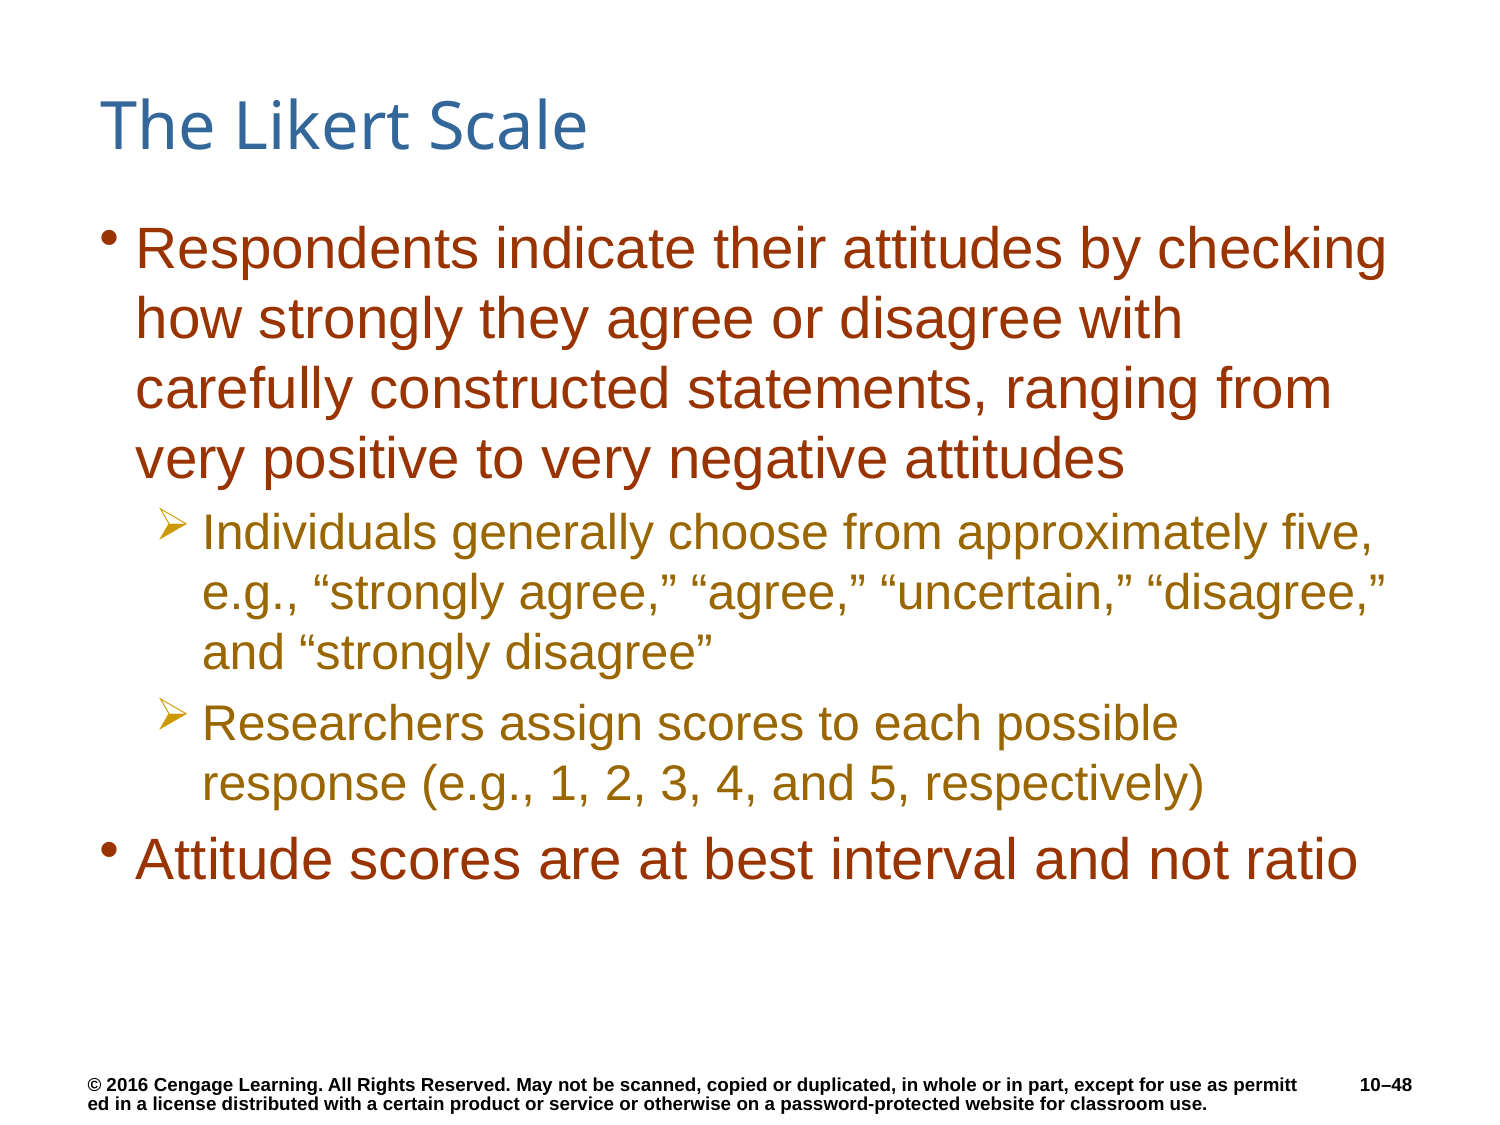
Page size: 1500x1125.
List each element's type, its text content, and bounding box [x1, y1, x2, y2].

footer © 2016 Cengage Learning. All Rights Reserved. May not be scanned, copied or duplicated, in whole or in part, except for use as permitted in a license distributed with a certain product or service or otherwise on a password-protected website for classroom use. [87, 1057, 1050, 1103]
title The Likert Scale [85, 75, 1411, 171]
list Respondents indicate their attitudes by checking how strongly they agree or disagree with carefully constructed statements, ranging from very positive to very negative attitudes Individuals generally choose from approximately five, e.g., “strongly agree,” “agree,” “uncertain,” “disagree,” and “strongly disagree” Researchers assign scores to each possible response (e.g., 1, 2, 3, 4, and 5, respectively) Attitude scores are at best interval and not ratio [84, 202, 1414, 1013]
slide_number 10–48 [1050, 1042, 1413, 1103]
